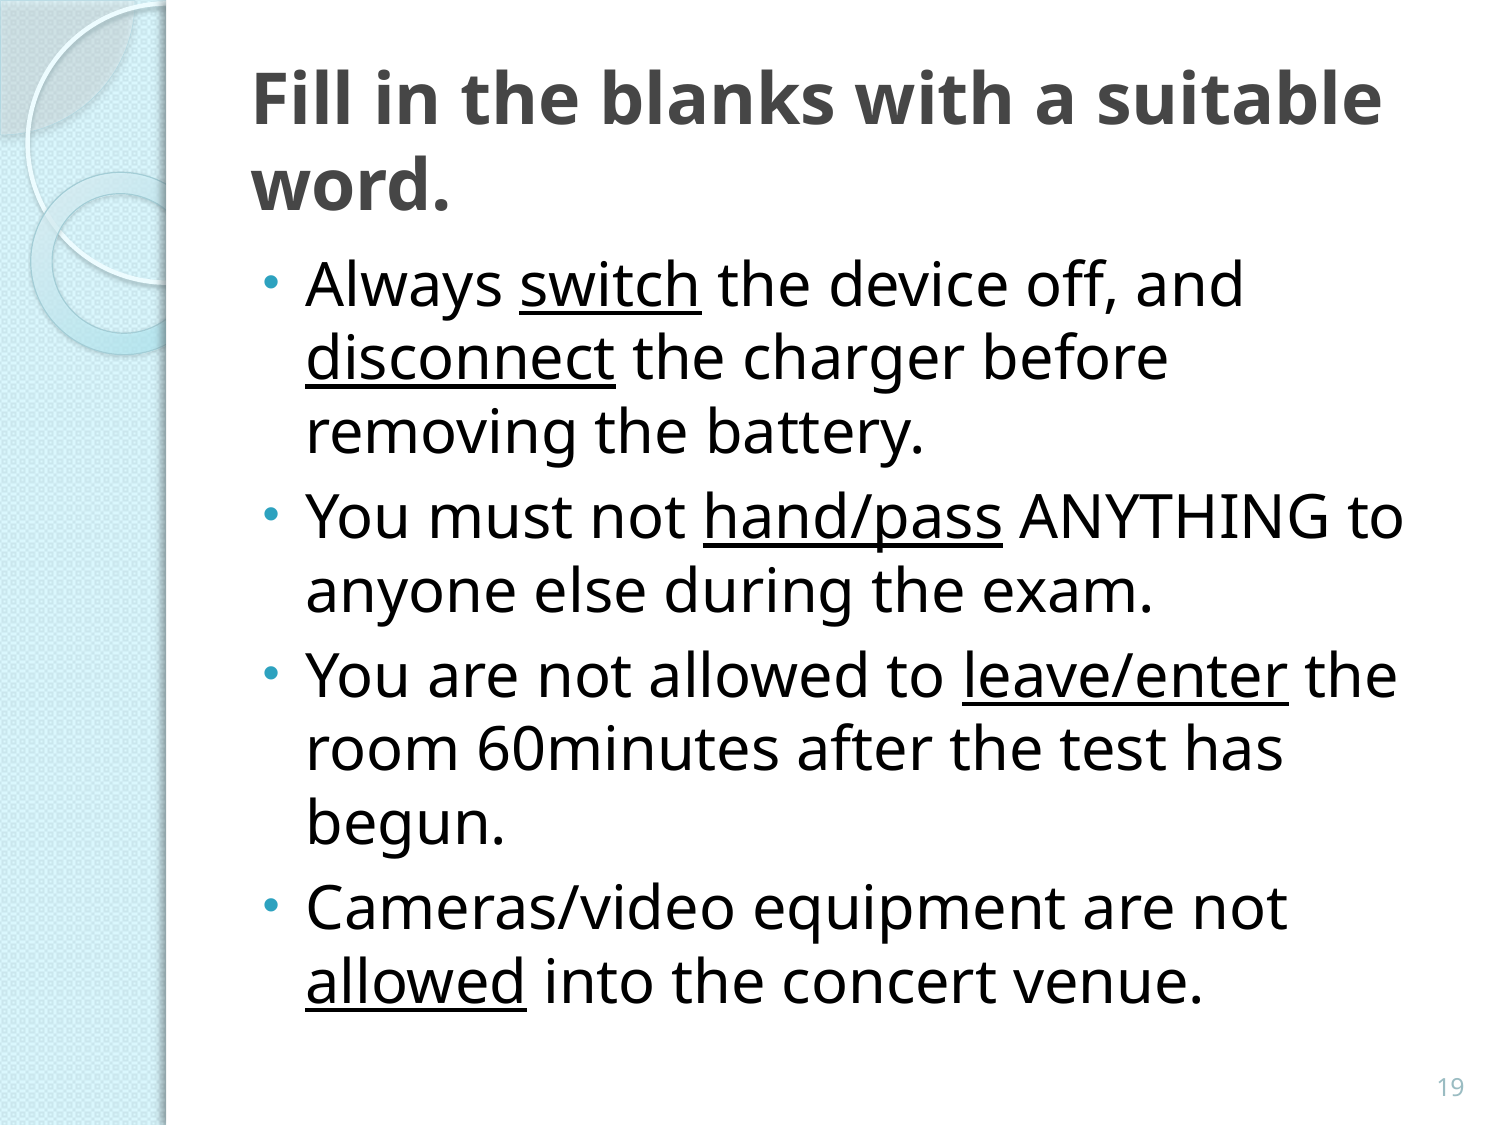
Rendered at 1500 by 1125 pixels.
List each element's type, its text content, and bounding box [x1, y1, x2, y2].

title Fill in the blanks with a suitable word. [235, 45, 1466, 233]
slide_number 19 [1413, 1034, 1488, 1113]
list Always switch the device off, and disconnect the charger before removing the battery. You must not hand/pass ANYTHING to anyone else during the exam. You are not allowed to leave/enter the room 60minutes after the test has begun. Cameras/video equipment are not allowed into the concert venue. [235, 237, 1466, 1025]
